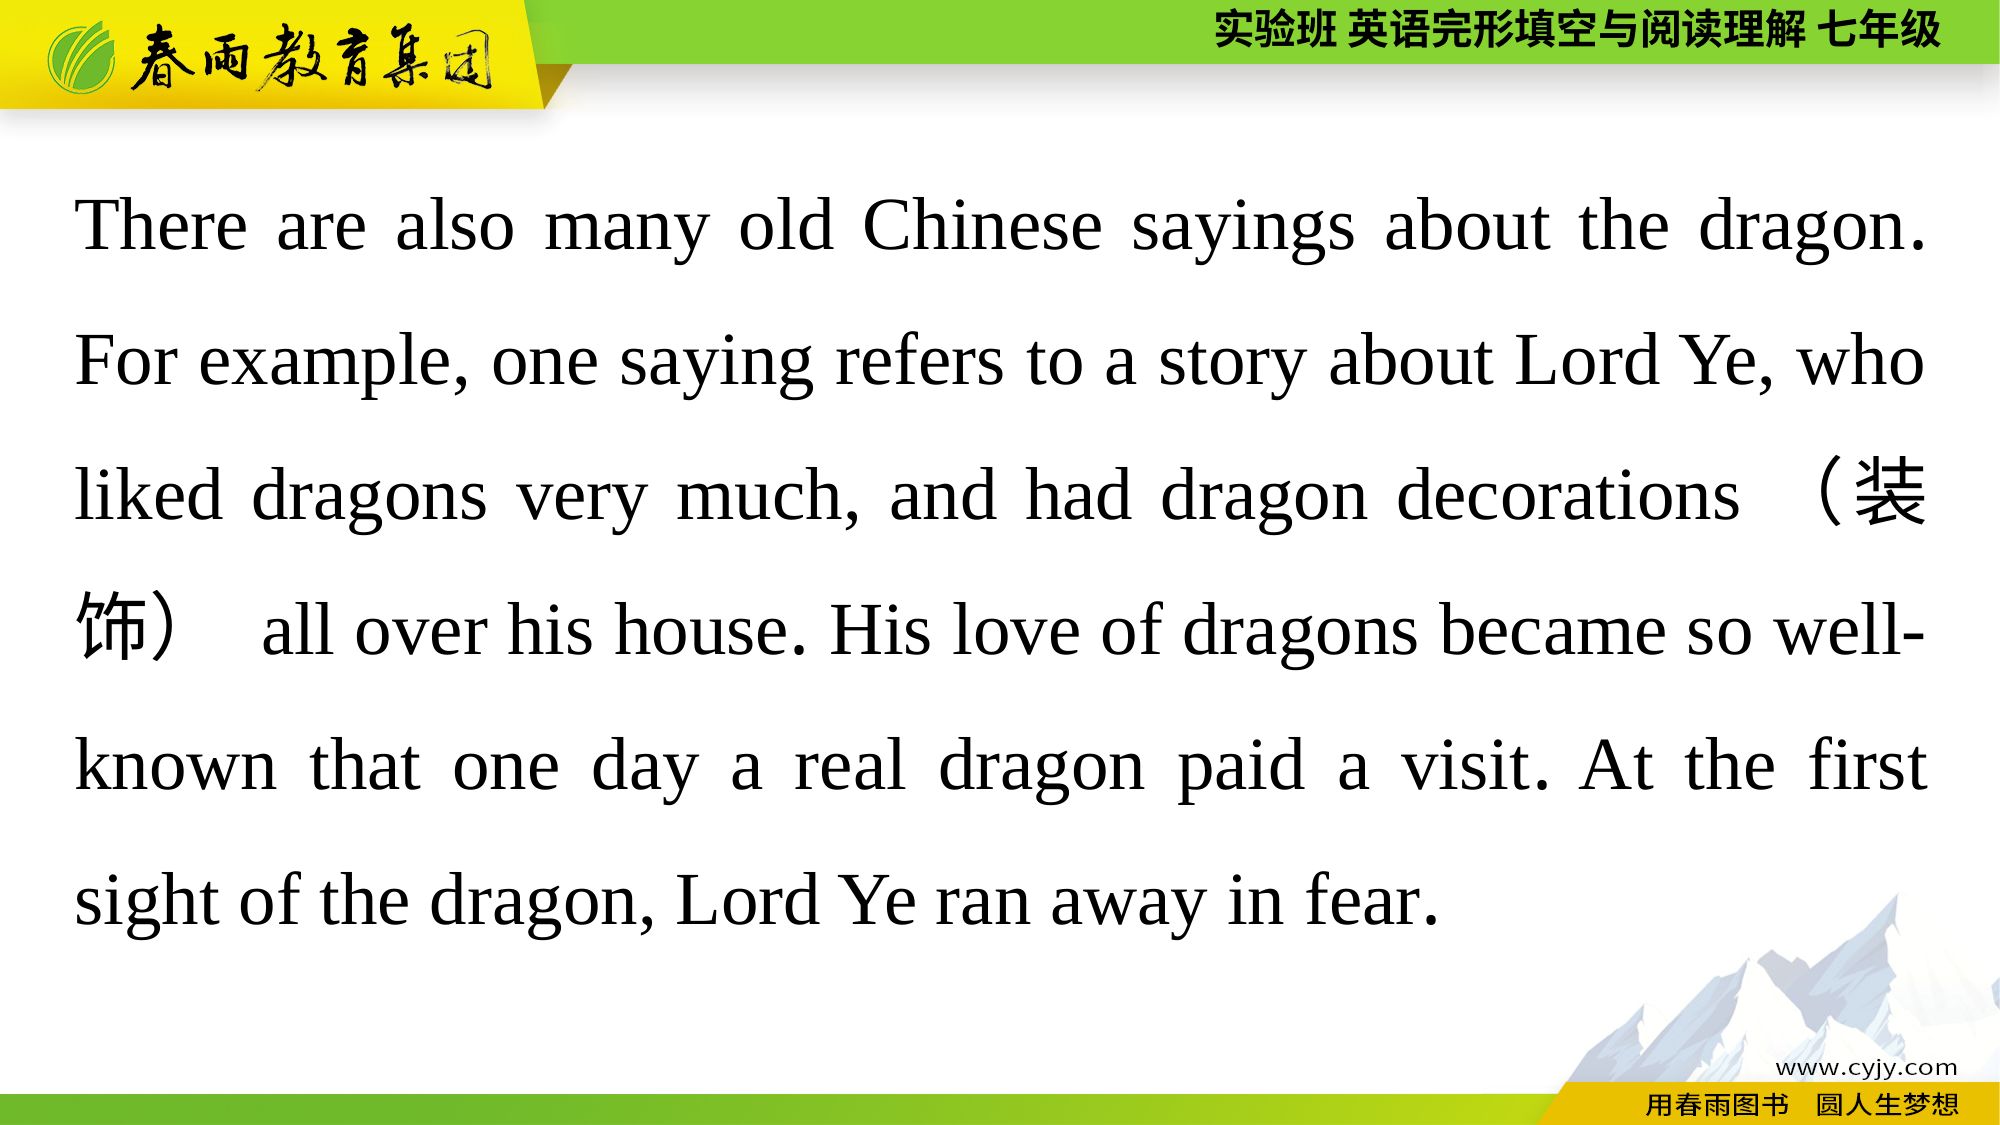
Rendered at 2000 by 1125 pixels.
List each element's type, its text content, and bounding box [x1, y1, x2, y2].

list There are also many old Chinese sayings about the dragon. For example, one saying refers to a story about Lord Ye, who liked dragons very much, and had dragon decorations（装饰） all over his house. His love of dragons became so well-known that one day a real dragon paid a visit. At the first sight of the dragon, Lord Ye ran away in fear. [59, 122, 1944, 956]
picture [0, 0, 2000, 1125]
